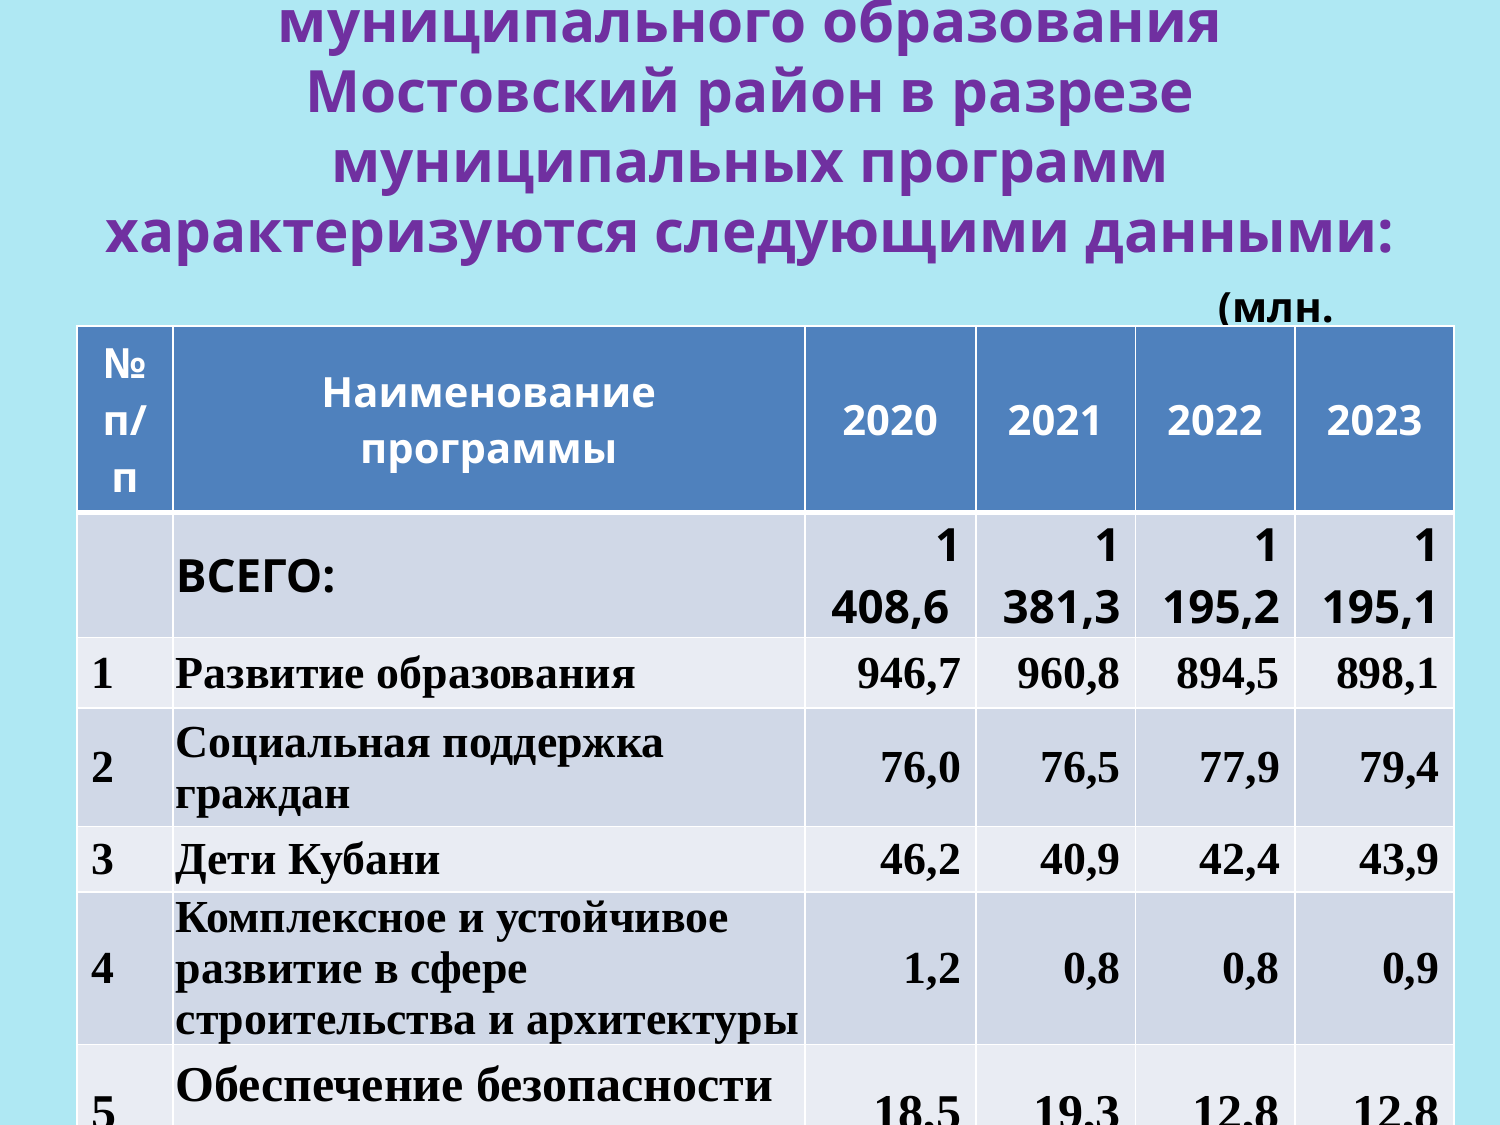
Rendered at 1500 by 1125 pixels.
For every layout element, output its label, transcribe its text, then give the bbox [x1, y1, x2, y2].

table_cell 1 381,3 [977, 515, 1135, 637]
table_cell 1 195,2 [1136, 515, 1294, 637]
table_cell 946,7 [806, 638, 975, 707]
table_cell 19,3 [977, 1045, 1135, 1125]
table_cell Дети Кубани [174, 827, 804, 891]
table_cell 1,2 [806, 893, 975, 1044]
table_header 2020 [806, 327, 975, 510]
table_cell 960,8 [977, 638, 1135, 707]
table_cell 42,4 [1136, 827, 1294, 891]
table_cell 76,5 [977, 709, 1135, 826]
table_cell 12,8 [1136, 1045, 1294, 1125]
table_cell 12,8 [1296, 1045, 1453, 1125]
table_cell Обеспечение безопасности населения [174, 1045, 804, 1125]
table_cell 0,8 [977, 893, 1135, 1044]
table_header 2022 [1136, 327, 1294, 510]
table_cell 898,1 [1296, 638, 1453, 707]
table_cell ВСЕГО: [174, 515, 804, 637]
table_cell 76,0 [806, 709, 975, 826]
table_cell Комплексное и устойчивое развитие в сфере строительства и архитектуры [174, 893, 804, 1044]
table_cell 0,9 [1296, 893, 1453, 1044]
table_cell [78, 515, 172, 637]
table_cell 5 [78, 1045, 172, 1125]
table_cell 1 408,6 [806, 515, 975, 637]
table_cell 46,2 [806, 827, 975, 891]
table_cell 43,9 [1296, 827, 1453, 891]
table_cell 77,9 [1136, 709, 1294, 826]
table_cell 3 [78, 827, 172, 891]
table_cell 0,8 [1136, 893, 1294, 1044]
table_cell 79,4 [1296, 709, 1453, 826]
table_cell 18,5 [806, 1045, 975, 1125]
table_cell 4 [78, 893, 172, 1044]
table_cell Развитие образования [174, 638, 804, 707]
table_header 2021 [977, 327, 1135, 510]
title Расходы бюджета муниципального образования Мостовский район в разрезе муниципальных программ характеризуются следующими данными: (млн. рублей) [75, 45, 1425, 233]
table_cell 2 [78, 709, 172, 826]
table_cell 1 195,1 [1296, 515, 1453, 637]
table_header Наименование программы [174, 327, 804, 510]
table_header 2023 [1296, 327, 1453, 510]
table_cell 1 [78, 638, 172, 707]
table_header № п/п [78, 327, 172, 510]
table_cell 40,9 [977, 827, 1135, 891]
table_cell Социальная поддержка граждан [174, 709, 804, 826]
table_cell 894,5 [1136, 638, 1294, 707]
